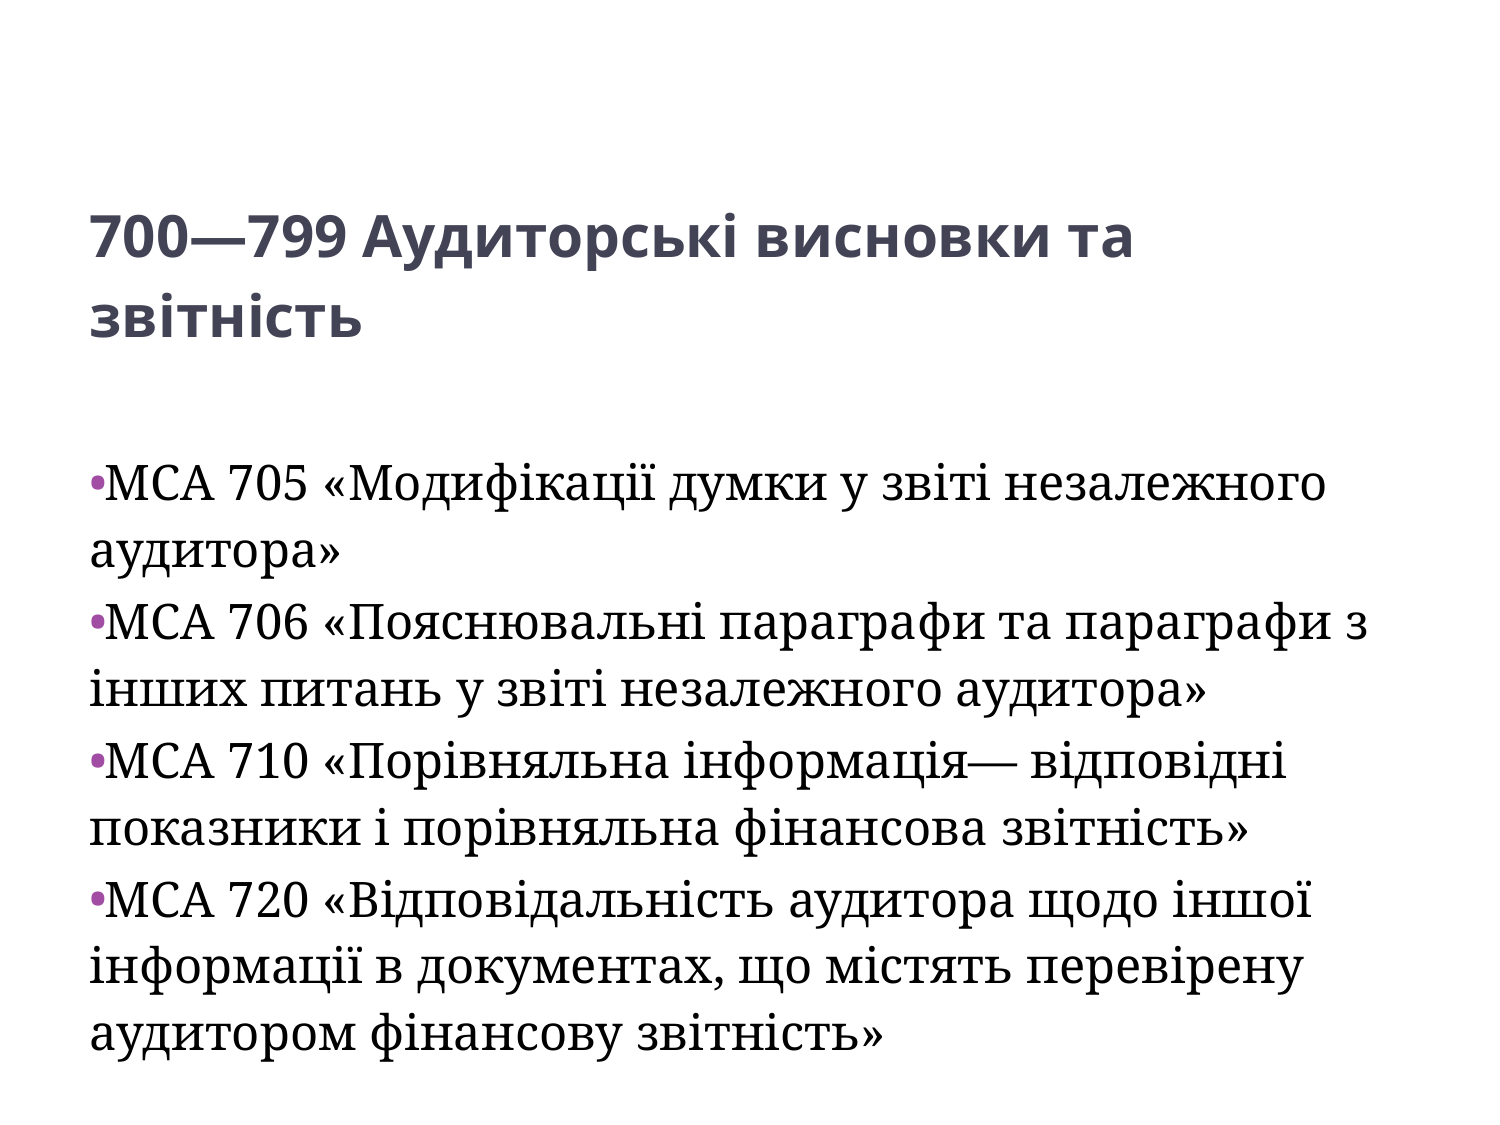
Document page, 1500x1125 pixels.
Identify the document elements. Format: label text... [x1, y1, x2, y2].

list МСА 705 «Модифікації думки у звіті незалежного аудитора» МСА 706 «Пояснювальні параграфи та параграфи з інших питань у звіті незалежного аудитора» МСА 710 «Порівняльна інформація— відповідні показники і порівняльна фінансова звітність» МСА 720 «Відповідальність аудитора щодо іншої інформації в документах, що містять перевірену аудитором фінансову звітність» [75, 368, 1425, 1079]
title 700—799 Аудиторські висновки та звітність [75, 187, 1425, 363]
